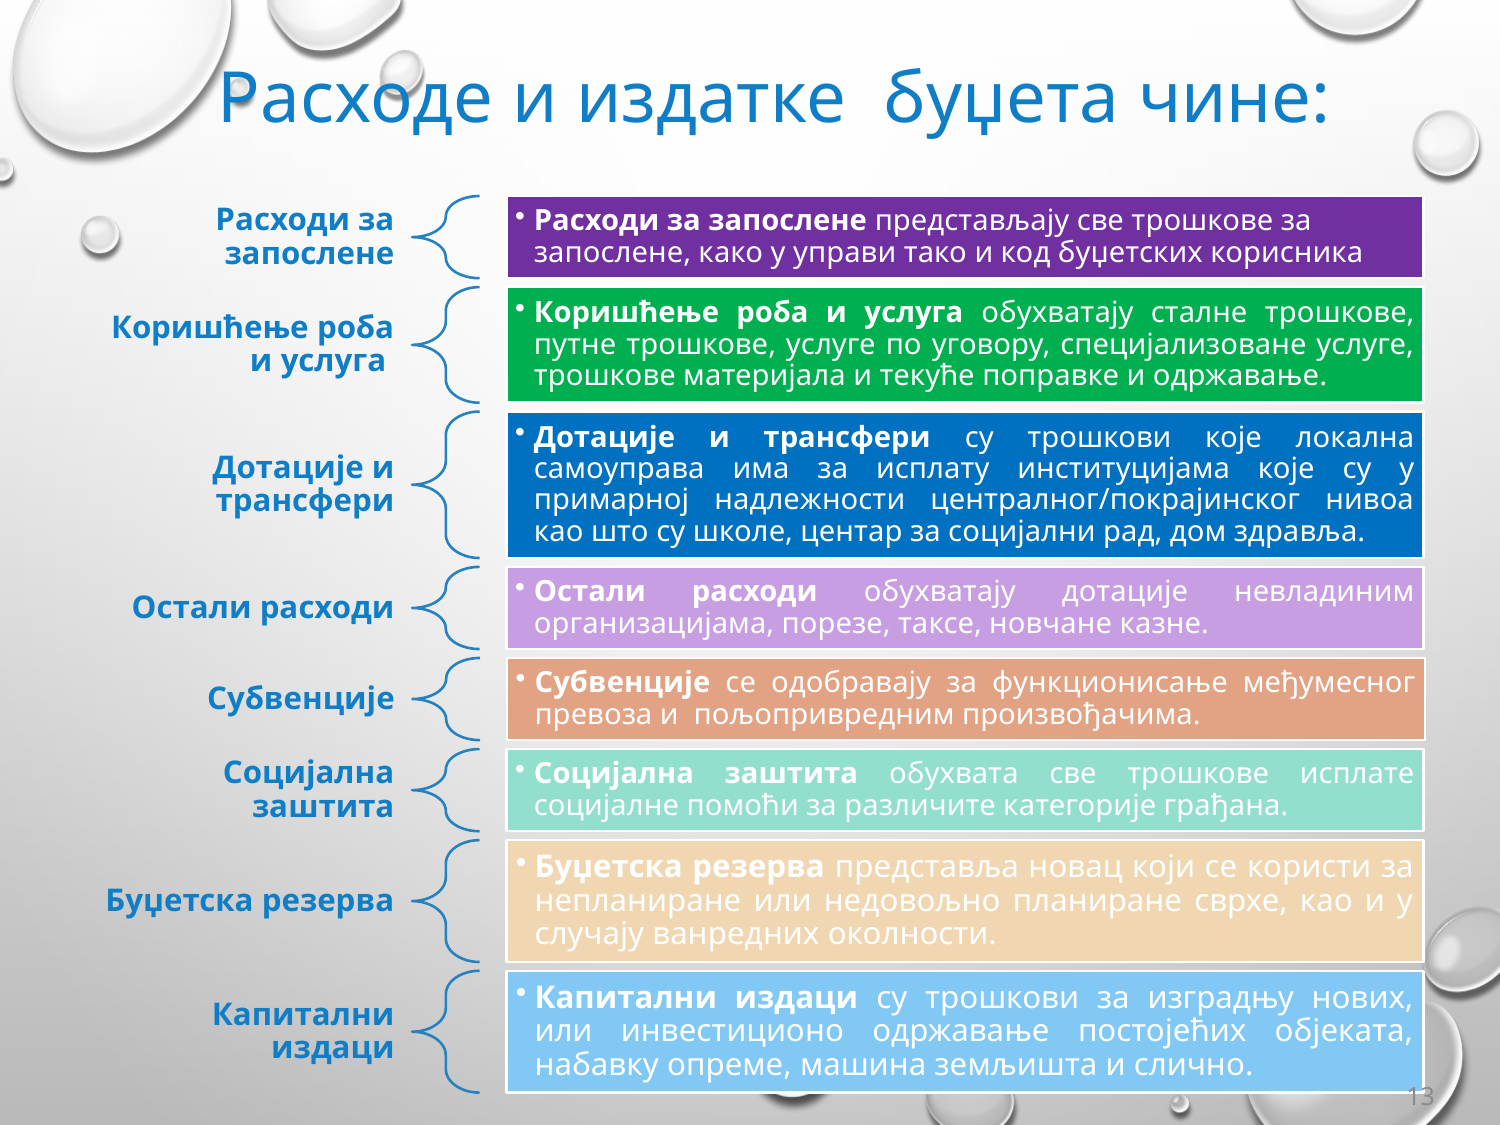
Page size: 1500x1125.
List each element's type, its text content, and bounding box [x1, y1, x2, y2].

text_box Расходе и издатке буџета чине: [99, 43, 1450, 145]
text_box 13 [1100, 1067, 1450, 1125]
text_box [74, 184, 1426, 1104]
picture [0, 0, 1500, 1125]
